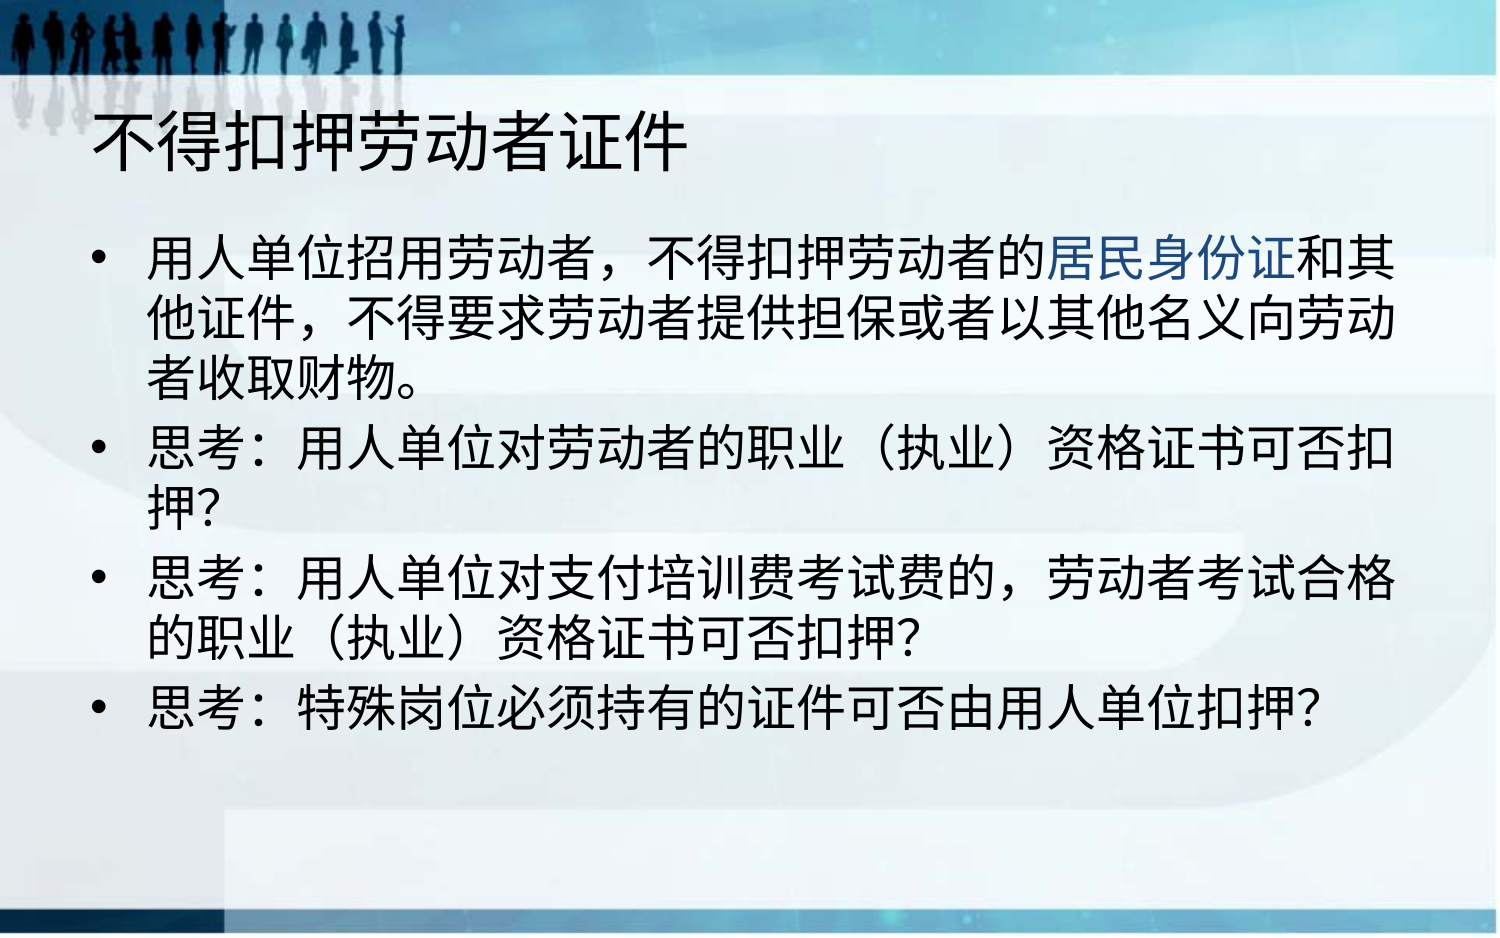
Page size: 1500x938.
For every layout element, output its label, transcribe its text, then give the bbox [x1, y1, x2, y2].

list 用人单位招用劳动者，不得扣押劳动者的居民身份证和其他证件，不得要求劳动者提供担保或者以其他名义向劳动者收取财物。 思考：用人单位对劳动者的职业（执业）资格证书可否扣押？ 思考：用人单位对支付培训费考试费的，劳动者考试合格的职业（执业）资格证书可否扣押？ 思考：特殊岗位必须持有的证件可否由用人单位扣押？ [74, 218, 1426, 838]
title 不得扣押劳动者证件 [74, 70, 1426, 210]
picture [0, 0, 1500, 938]
